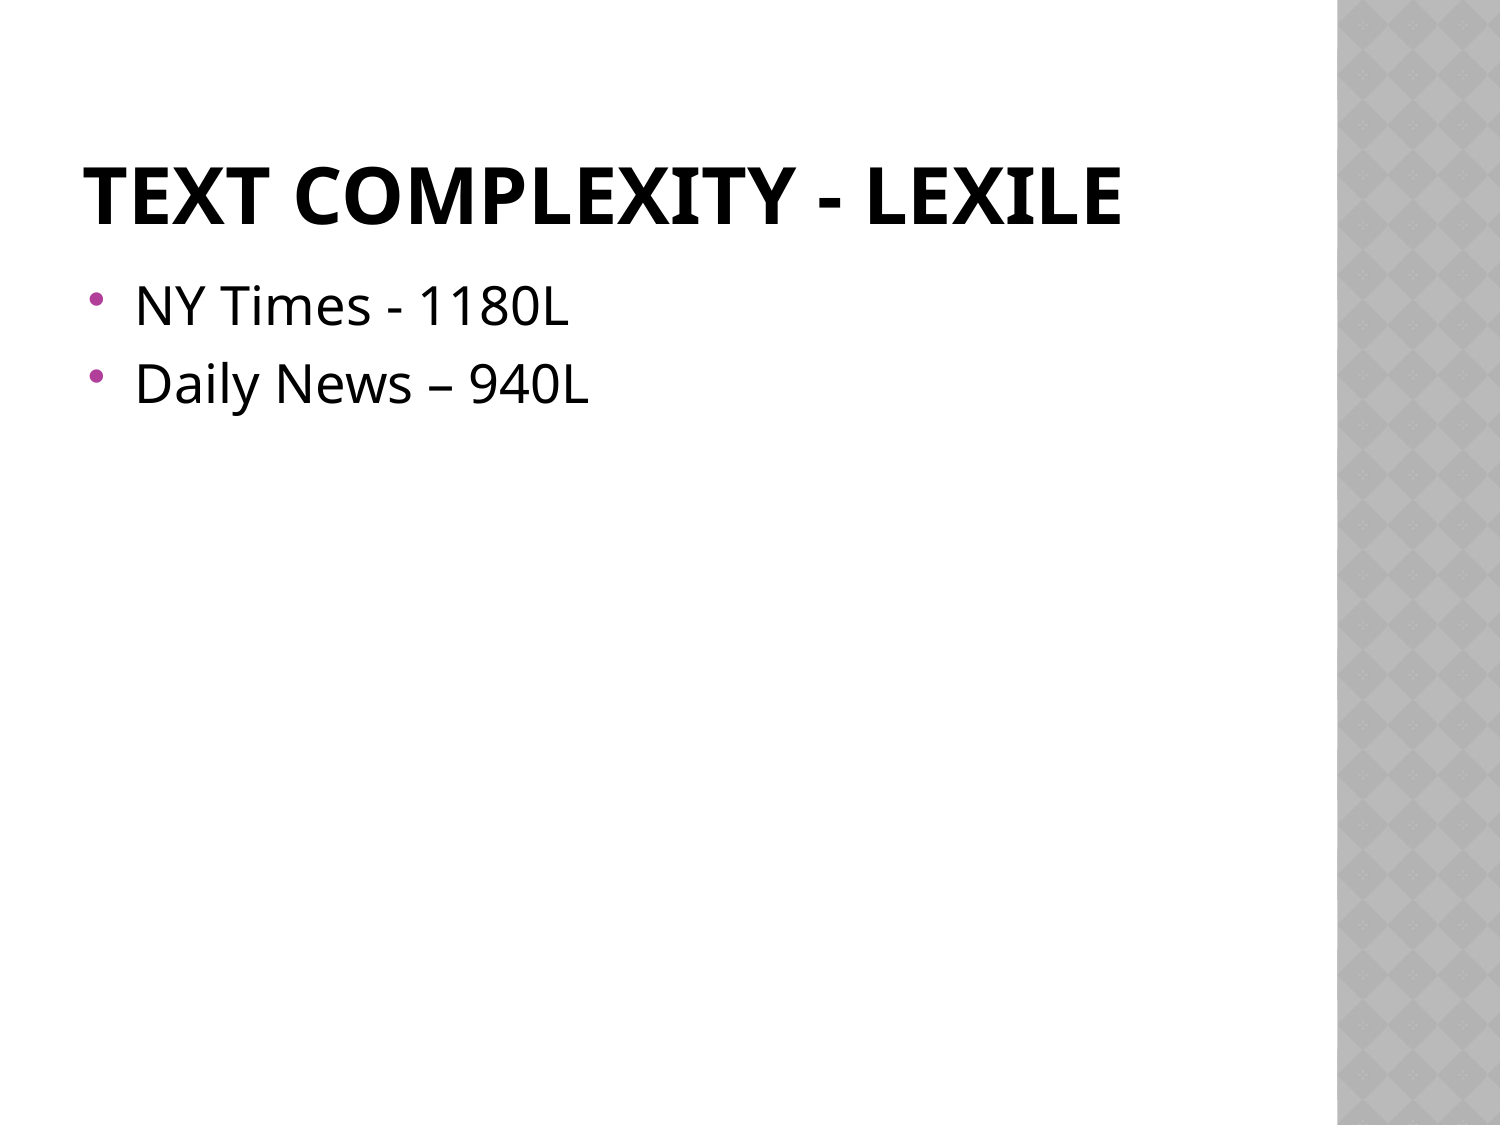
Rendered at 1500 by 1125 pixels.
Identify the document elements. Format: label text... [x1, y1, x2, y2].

title Text Complexity - Lexile [75, 52, 1263, 240]
list NY Times - 1180L Daily News – 940L [75, 264, 1263, 1059]
